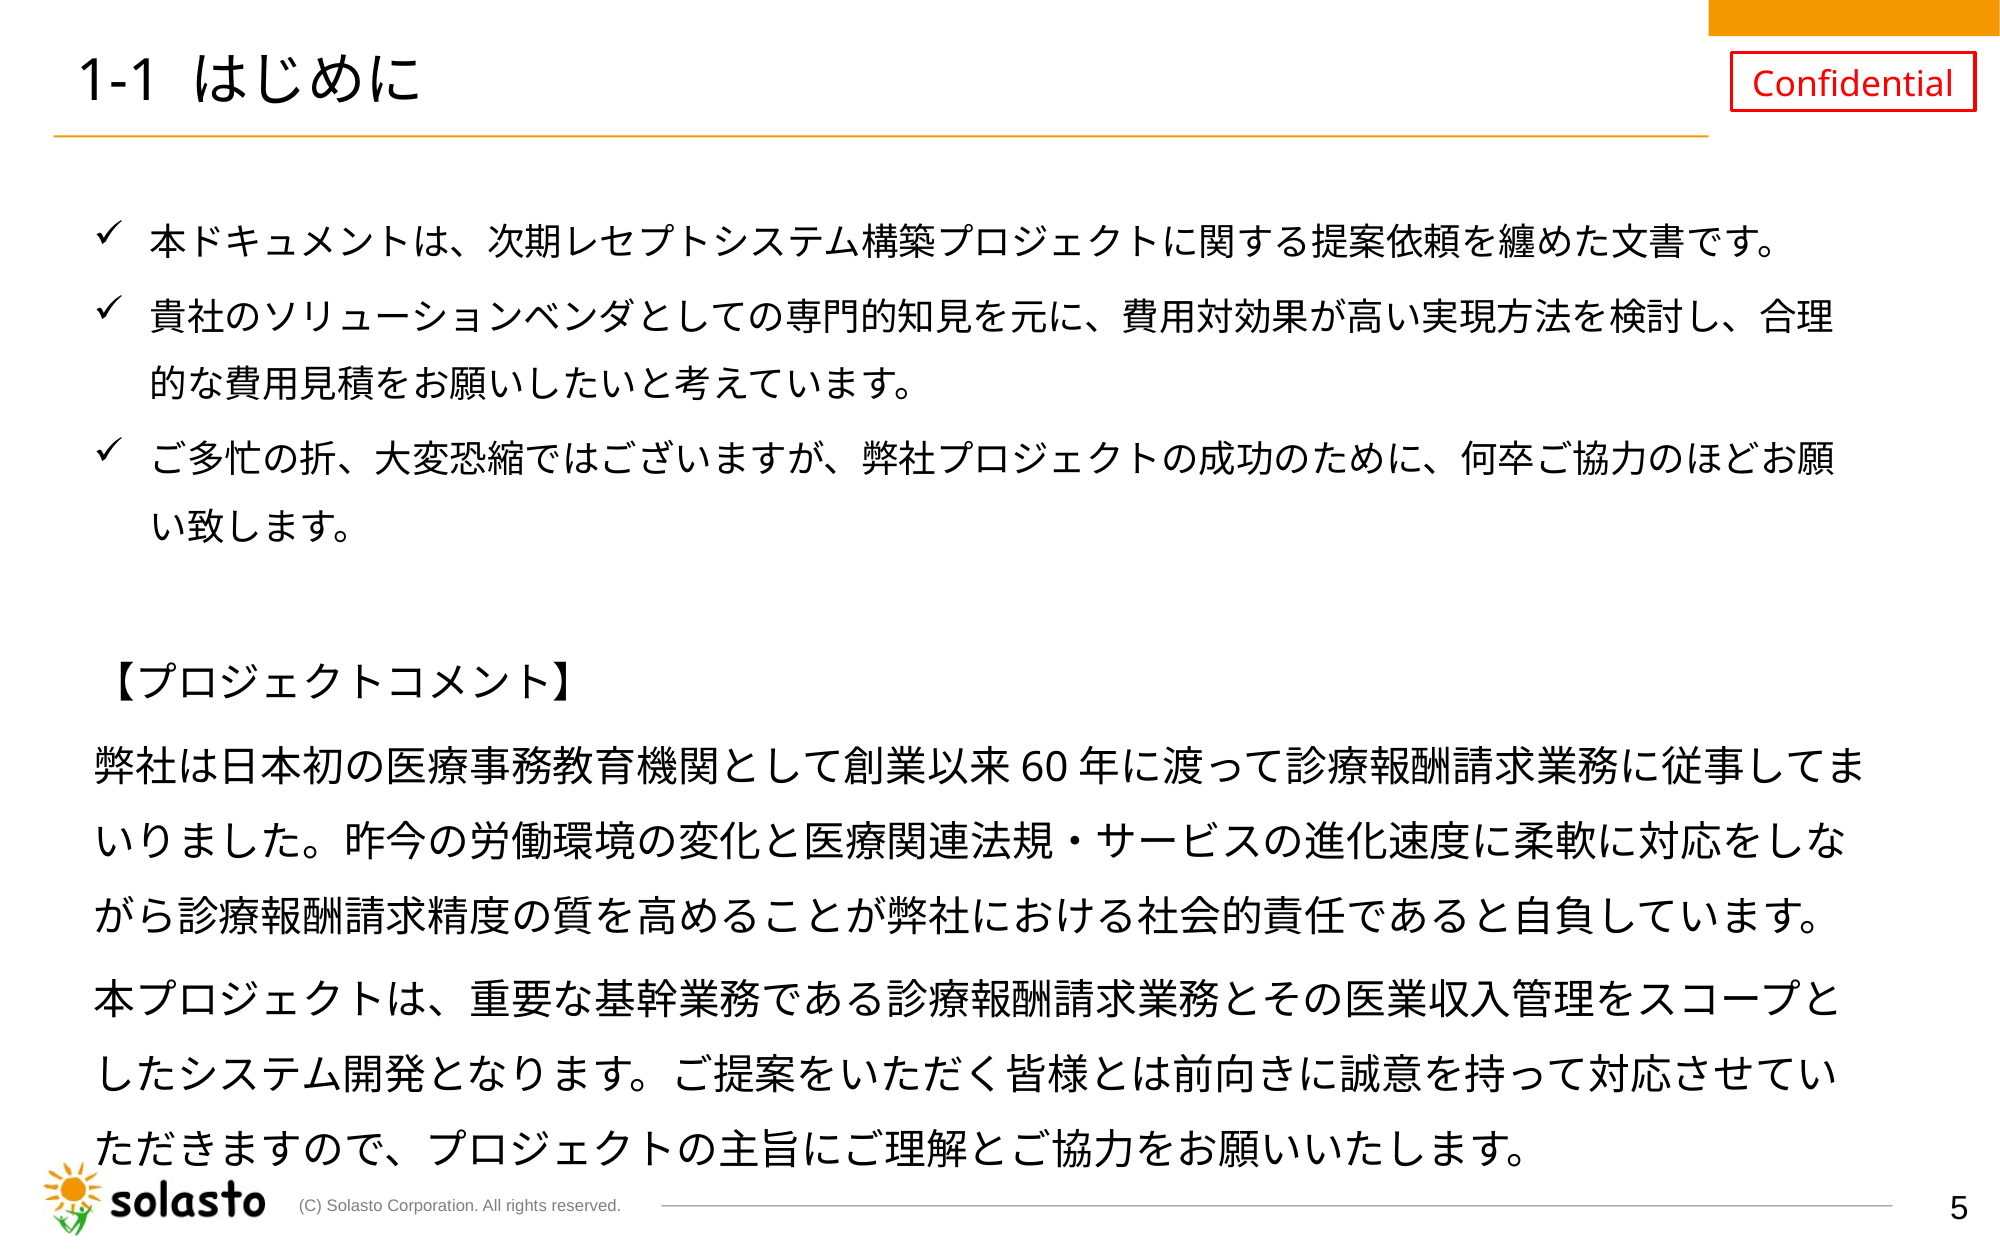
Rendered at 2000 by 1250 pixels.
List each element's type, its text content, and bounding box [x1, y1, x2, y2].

text_box 本ドキュメントは、次期レセプトシステム構築プロジェクトに関する提案依頼を纏めた文書です。 貴社のソリューションベンダとしての専門的知見を元に、費用対効果が高い実現方法を検討し、合理的な費用見積をお願いしたいと考えています。 ご多忙の折、大変恐縮ではございますが、弊社プロジェクトの成功のために、何卒ご協力のほどお願い致します。 【プロジェクトコメント】 弊社は日本初の医療事務教育機関として創業以来60年に渡って診療報酬請求業務に従事してまいりました。昨今の労働環境の変化と医療関連法規・サービスの進化速度に柔軟に対応をしながら診療報酬請求精度の質を高めることが弊社における社会的責任であると自負しています。 本プロジェクトは、重要な基幹業務である診療報酬請求業務とその医業収入管理をスコープとしたシステム開発となります。ご提案をいただく皆様とは前向きに誠意を持って対応させていただきますので、プロジェクトの主旨にご理解とご協力をお願いいたします。 [78, 187, 1886, 1149]
title 1-1 はじめに [61, 34, 1709, 121]
picture [43, 1161, 265, 1238]
